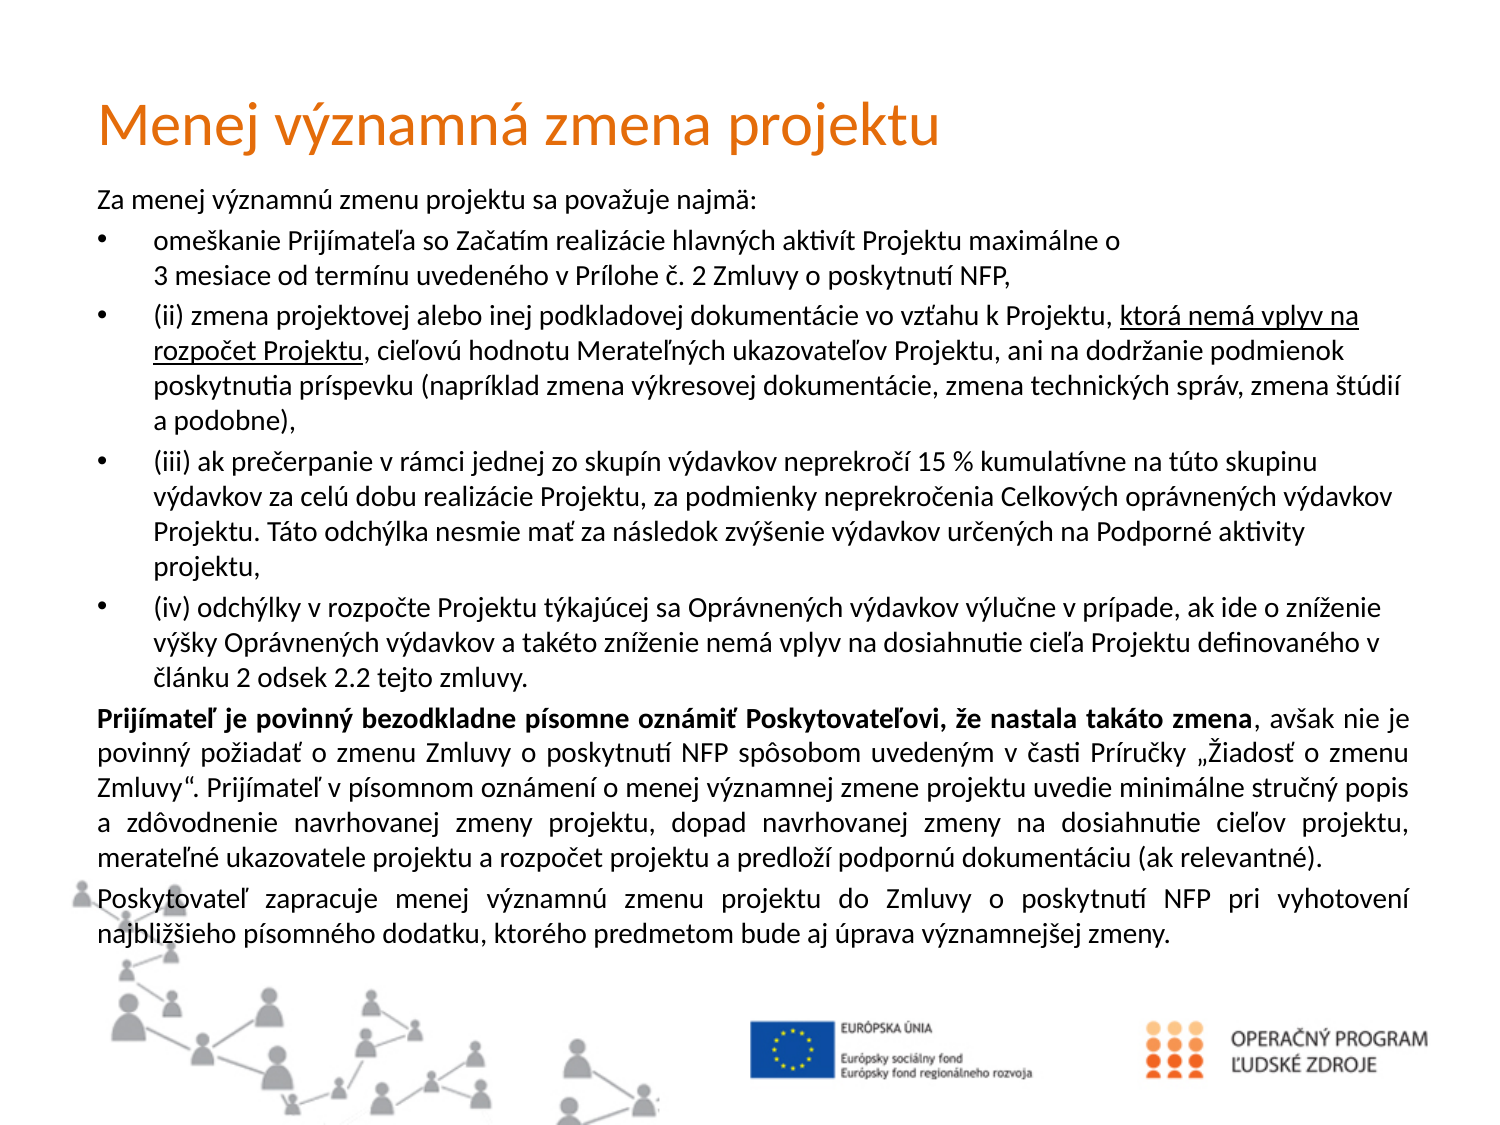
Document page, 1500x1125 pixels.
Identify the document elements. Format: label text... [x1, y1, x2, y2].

list Za menej významnú zmenu projektu sa považuje najmä: omeškanie Prijímateľa so Začatím realizácie hlavných aktivít Projektu maximálne o 3 mesiace od termínu uvedeného v Prílohe č. 2 Zmluvy o poskytnutí NFP, (ii) zmena projektovej alebo inej podkladovej dokumentácie vo vzťahu k Projektu, ktorá nemá vplyv na rozpočet Projektu, cieľovú hodnotu Merateľných ukazovateľov Projektu, ani na dodržanie podmienok poskytnutia príspevku (napríklad zmena výkresovej dokumentácie, zmena technických správ, zmena štúdií a podobne), (iii) ak prečerpanie v rámci jednej zo skupín výdavkov neprekročí 15 % kumulatívne na túto skupinu výdavkov za celú dobu realizácie Projektu, za podmienky neprekročenia Celkových oprávnených výdavkov Projektu. Táto odchýlka nesmie mať za následok zvýšenie výdavkov určených na Podporné aktivity projektu, (iv) odchýlky v rozpočte Projektu týkajúcej sa Oprávnených výdavkov výlučne v prípade, ak ide o zníženie výšky Oprávnených výdavkov a takéto zníženie nemá vplyv na dosiahnutie cieľa Projektu definovaného v článku 2 odsek 2.2 tejto zmluvy. Prijímateľ je povinný bezodkladne písomne oznámiť Poskytovateľovi, že nastala takáto zmena, avšak nie je povinný požiadať o zmenu Zmluvy o poskytnutí NFP spôsobom uvedeným v časti Príručky „Žiadosť o zmenu Zmluvy“. Prijímateľ v písomnom oznámení o menej významnej zmene projektu uvedie minimálne stručný popis a zdôvodnenie navrhovanej zmeny projektu, dopad navrhovanej zmeny na dosiahnutie cieľov projektu, merateľné ukazovatele projektu a rozpočet projektu a predloží podpornú dokumentáciu (ak relevantné). Poskytovateľ zapracuje menej významnú zmenu projektu do Zmluvy o poskytnutí NFP pri vyhotovení najbližšieho písomného dodatku, ktorého predmetom bude aj úprava významnejšej zmeny. [81, 172, 1426, 1000]
picture [0, 0, 1500, 1125]
title Menej významná zmena projektu [81, 44, 1426, 172]
